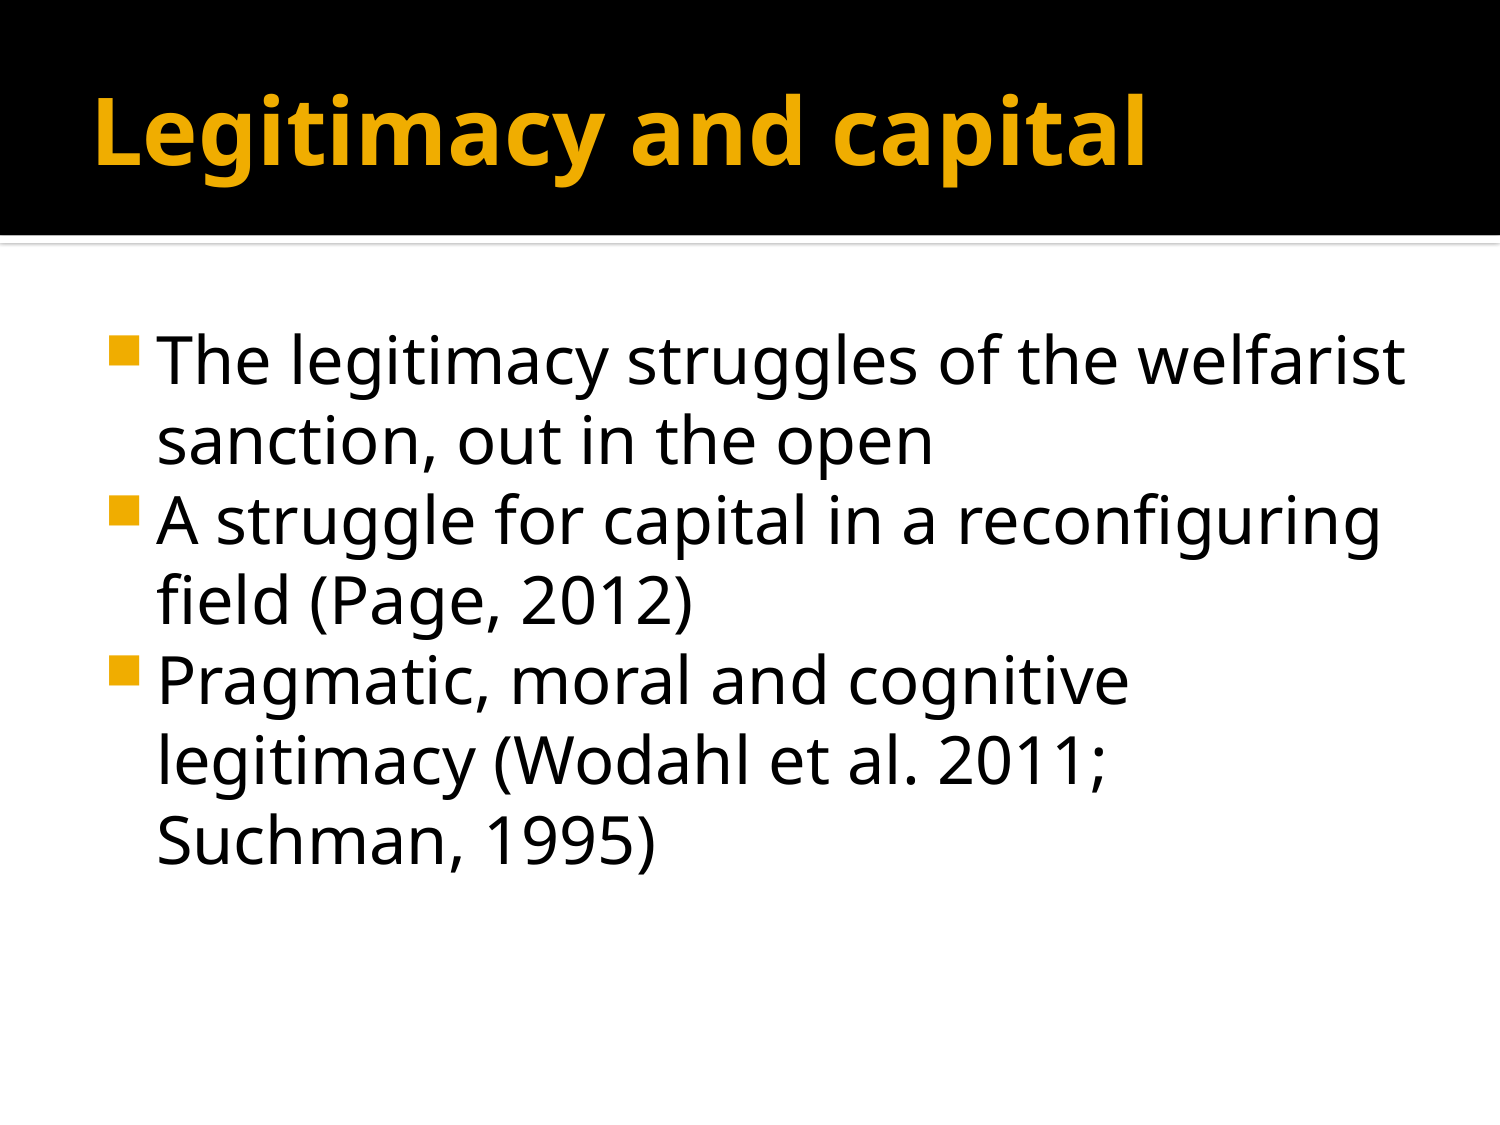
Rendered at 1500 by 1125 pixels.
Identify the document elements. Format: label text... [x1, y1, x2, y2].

title Legitimacy and capital [75, 25, 1425, 231]
list The legitimacy struggles of the welfarist sanction, out in the open A struggle for capital in a reconfiguring field (Page, 2012) Pragmatic, moral and cognitive legitimacy (Wodahl et al. 2011; Suchman, 1995) [75, 302, 1425, 1094]
